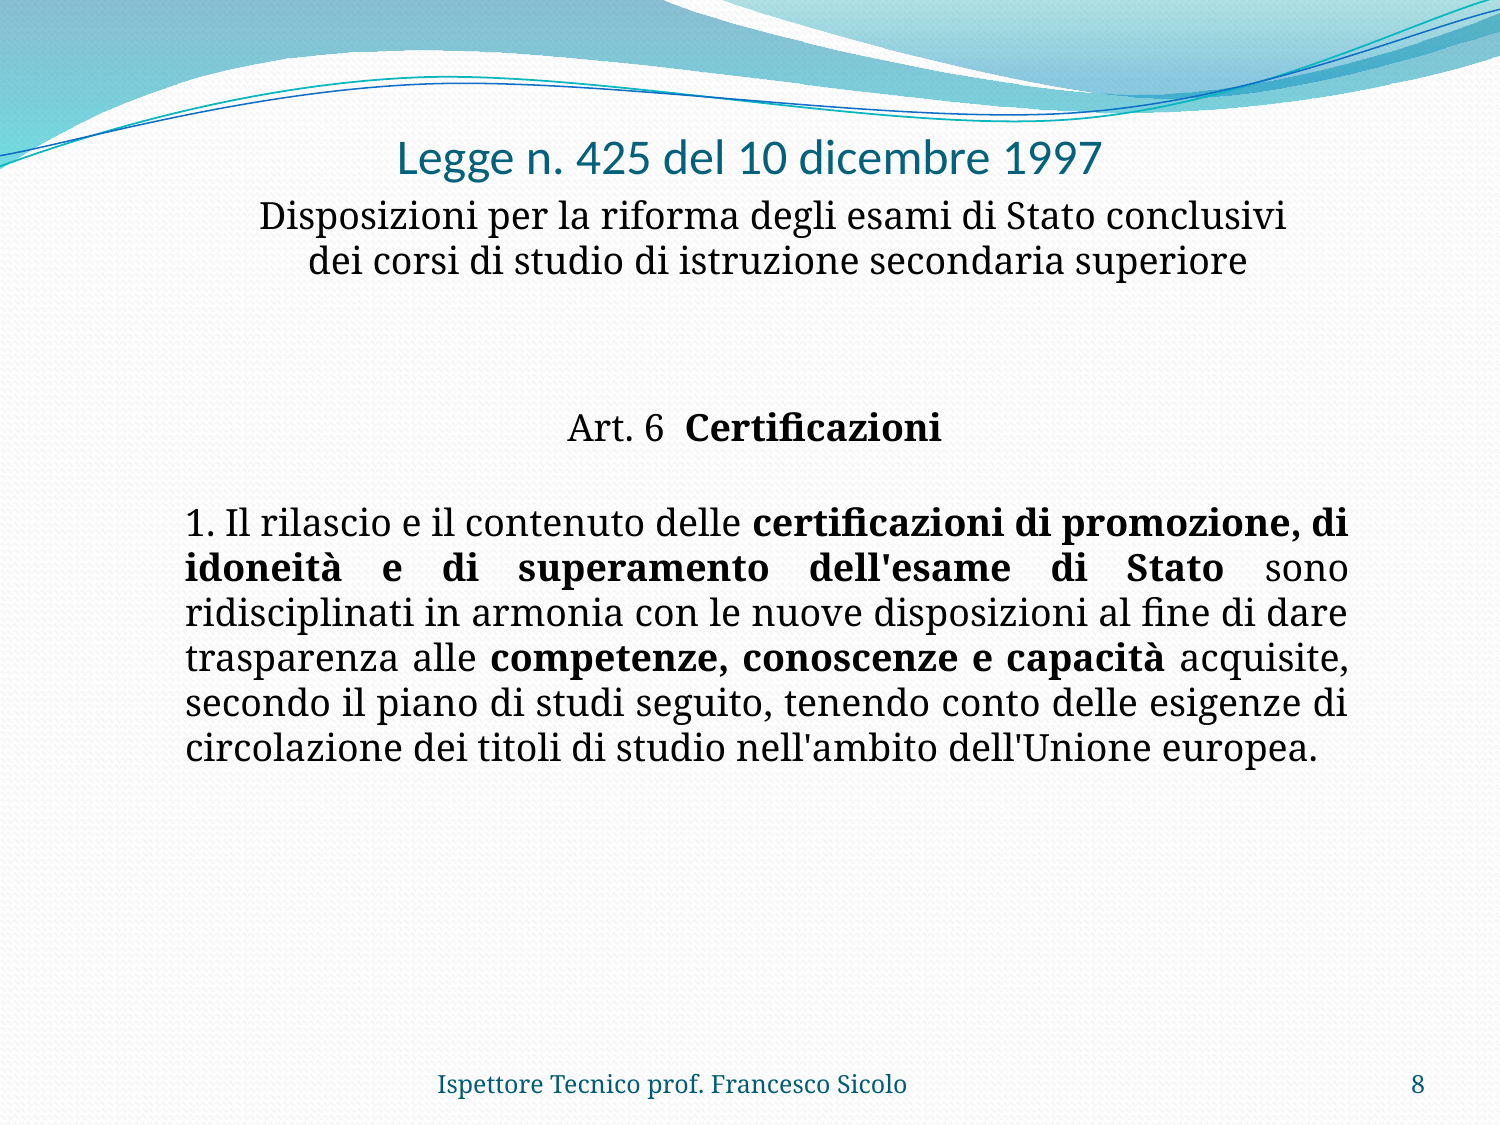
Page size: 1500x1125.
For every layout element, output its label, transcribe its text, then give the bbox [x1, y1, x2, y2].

text_box Art. 6 Certificazioni [170, 397, 1340, 457]
text_box 1. Il rilascio e il contenuto delle certificazioni di promozione, di idoneità e di superamento dell'esame di Stato sono ridisciplinati in armonia con le nuove disposizioni al fine di dare trasparenza alle competenze, conoscenze e capacità acquisite, secondo il piano di studi seguito, tenendo conto delle esigenze di circolazione dei titoli di studio nell'ambito dell'Unione europea. [170, 491, 1365, 777]
footer Ispettore Tecnico prof. Francesco Sicolo [437, 1042, 988, 1103]
text_box Disposizioni per la riforma degli esami di Stato conclusivi dei corsi di studio di istruzione secondaria superiore [242, 184, 1306, 290]
slide_number 8 [1299, 1042, 1425, 1103]
title Legge n. 425 del 10 dicembre 1997 [75, 45, 1425, 185]
